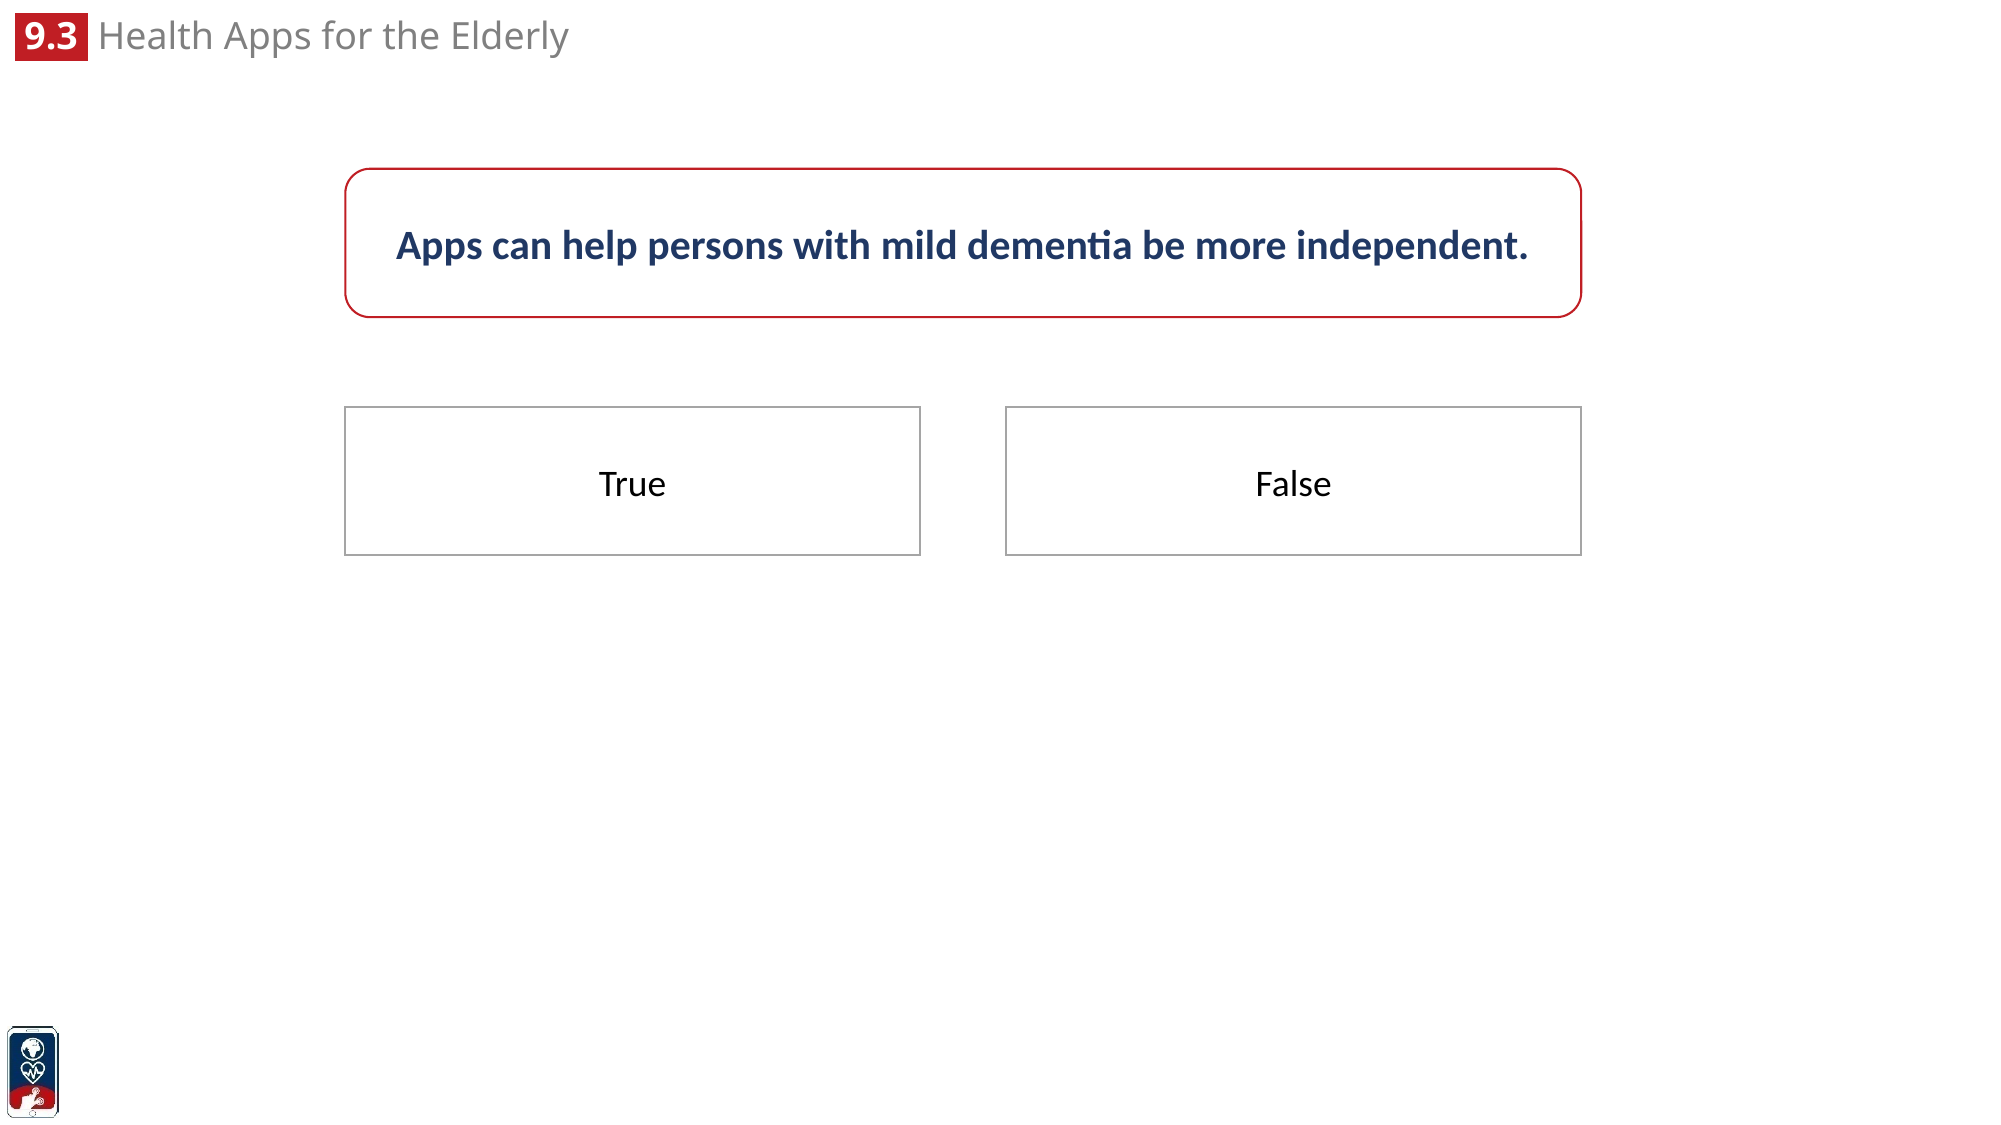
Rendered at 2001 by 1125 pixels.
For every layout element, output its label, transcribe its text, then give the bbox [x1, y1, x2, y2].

text_box Apps can help persons with mild dementia be more independent. [344, 167, 1583, 319]
text_box True [344, 406, 921, 556]
picture [7, 1026, 59, 1118]
text_box False [1005, 406, 1582, 556]
